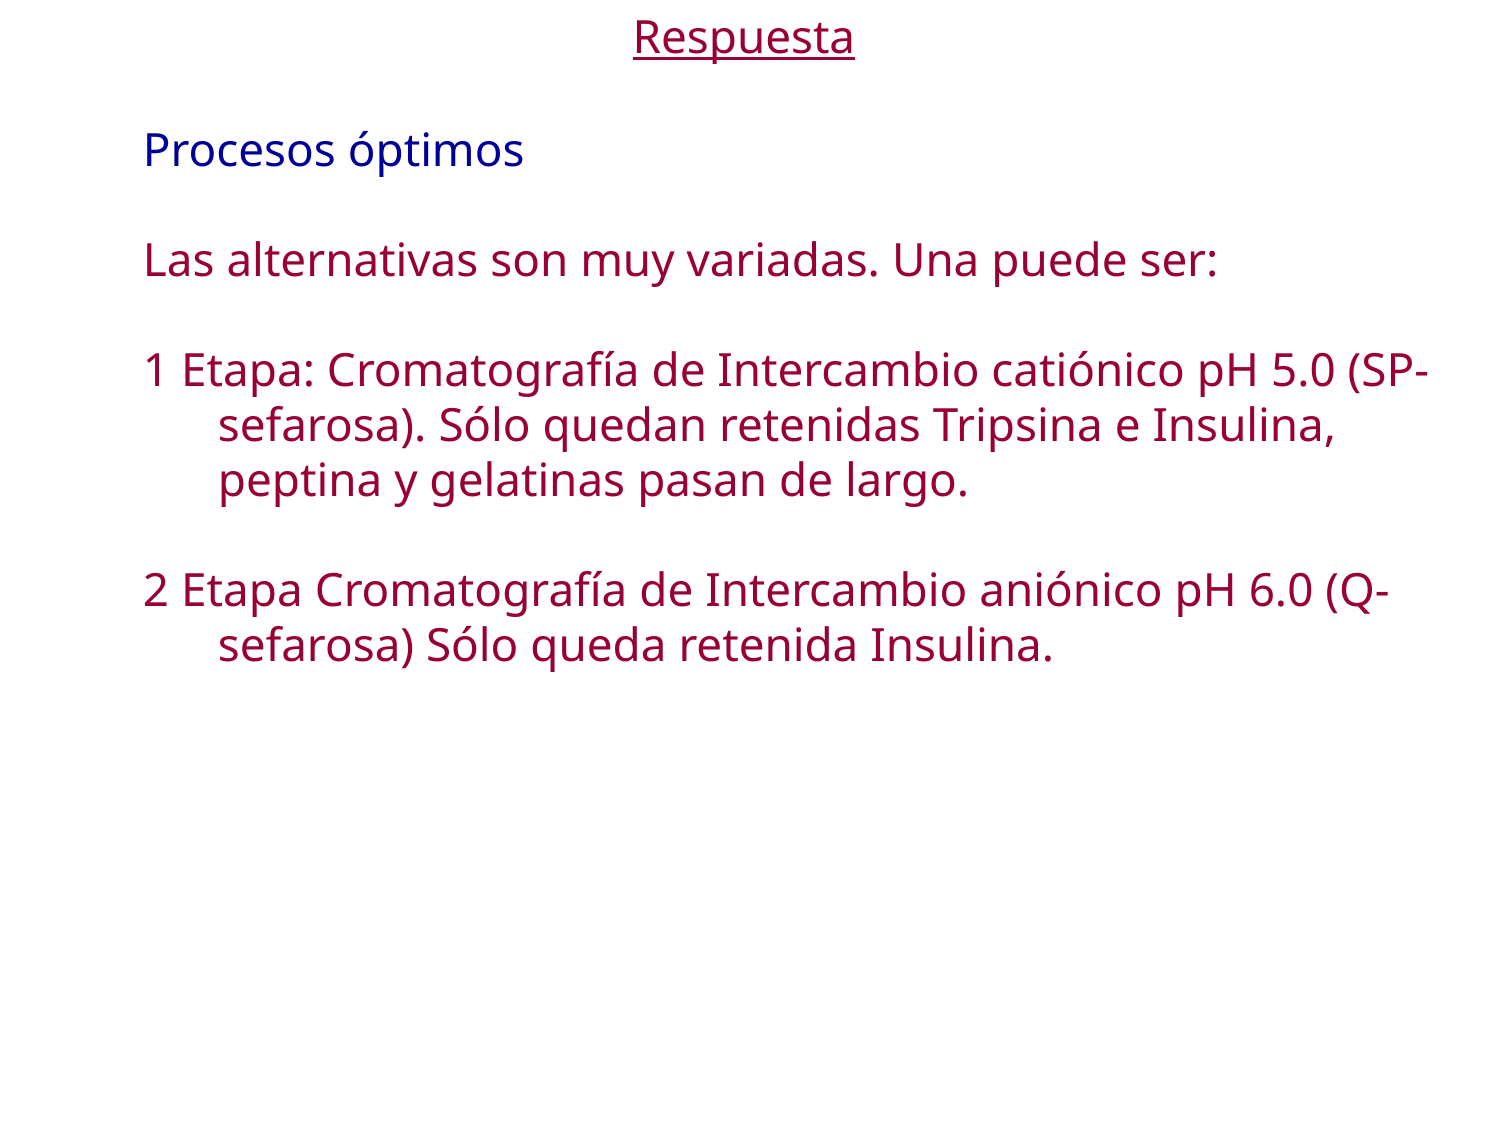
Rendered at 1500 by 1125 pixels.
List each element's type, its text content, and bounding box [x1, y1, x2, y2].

text_box Respuesta [76, 0, 1412, 70]
text_box Procesos óptimos Las alternativas son muy variadas. Una puede ser: 1 Etapa: Cromatografía de Intercambio catiónico pH 5.0 (SP-sefarosa). Sólo quedan retenidas Tripsina e Insulina, peptina y gelatinas pasan de largo. 2 Etapa Cromatografía de Intercambio aniónico pH 6.0 (Q-sefarosa) Sólo queda retenida Insulina. [53, 113, 1471, 514]
